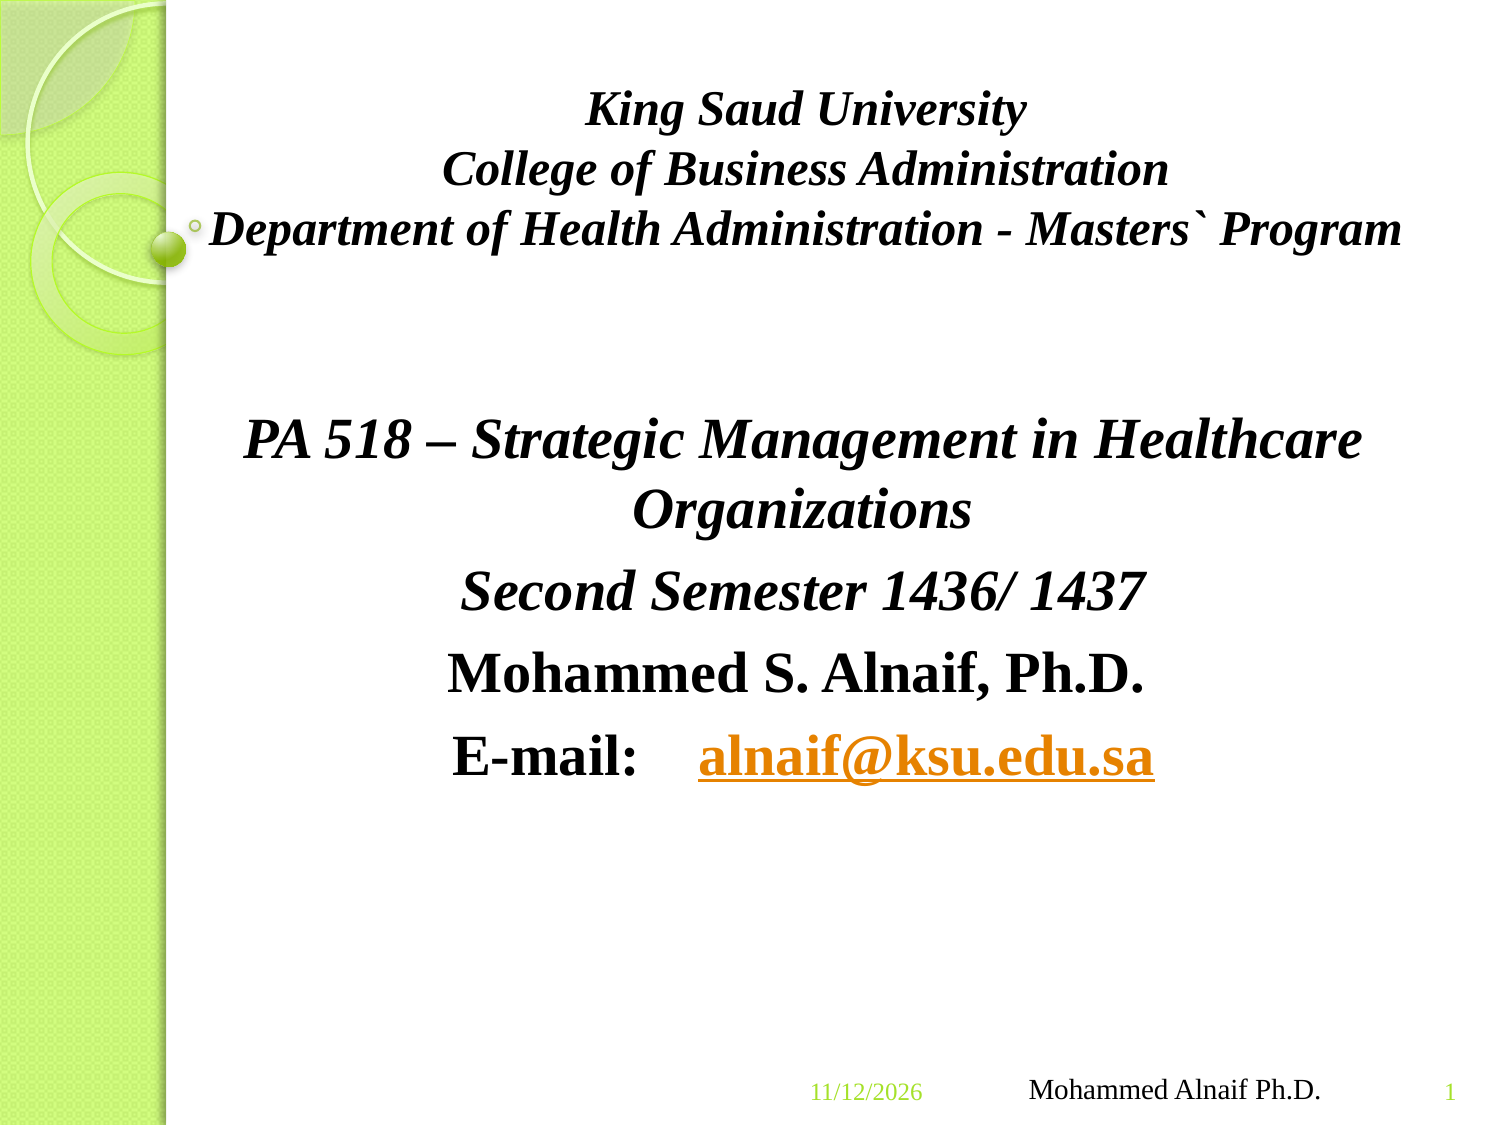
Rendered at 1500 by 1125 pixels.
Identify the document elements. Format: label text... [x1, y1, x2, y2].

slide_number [587, 1034, 937, 1113]
slide_number 1 [1413, 1034, 1488, 1113]
title King Saud University College of Business Administration Department of Health Administration - Masters` Program [162, 62, 1450, 263]
subtitle PA 518 – Strategic Management in Healthcare Organizations Second Semester 1436/ 1437 Mohammed S. Alnaif, Ph.D. E-mail: alnaif@ksu.edu.sa [162, 399, 1440, 913]
footer Mohammed Alnaif Ph.D. [937, 1034, 1413, 1113]
